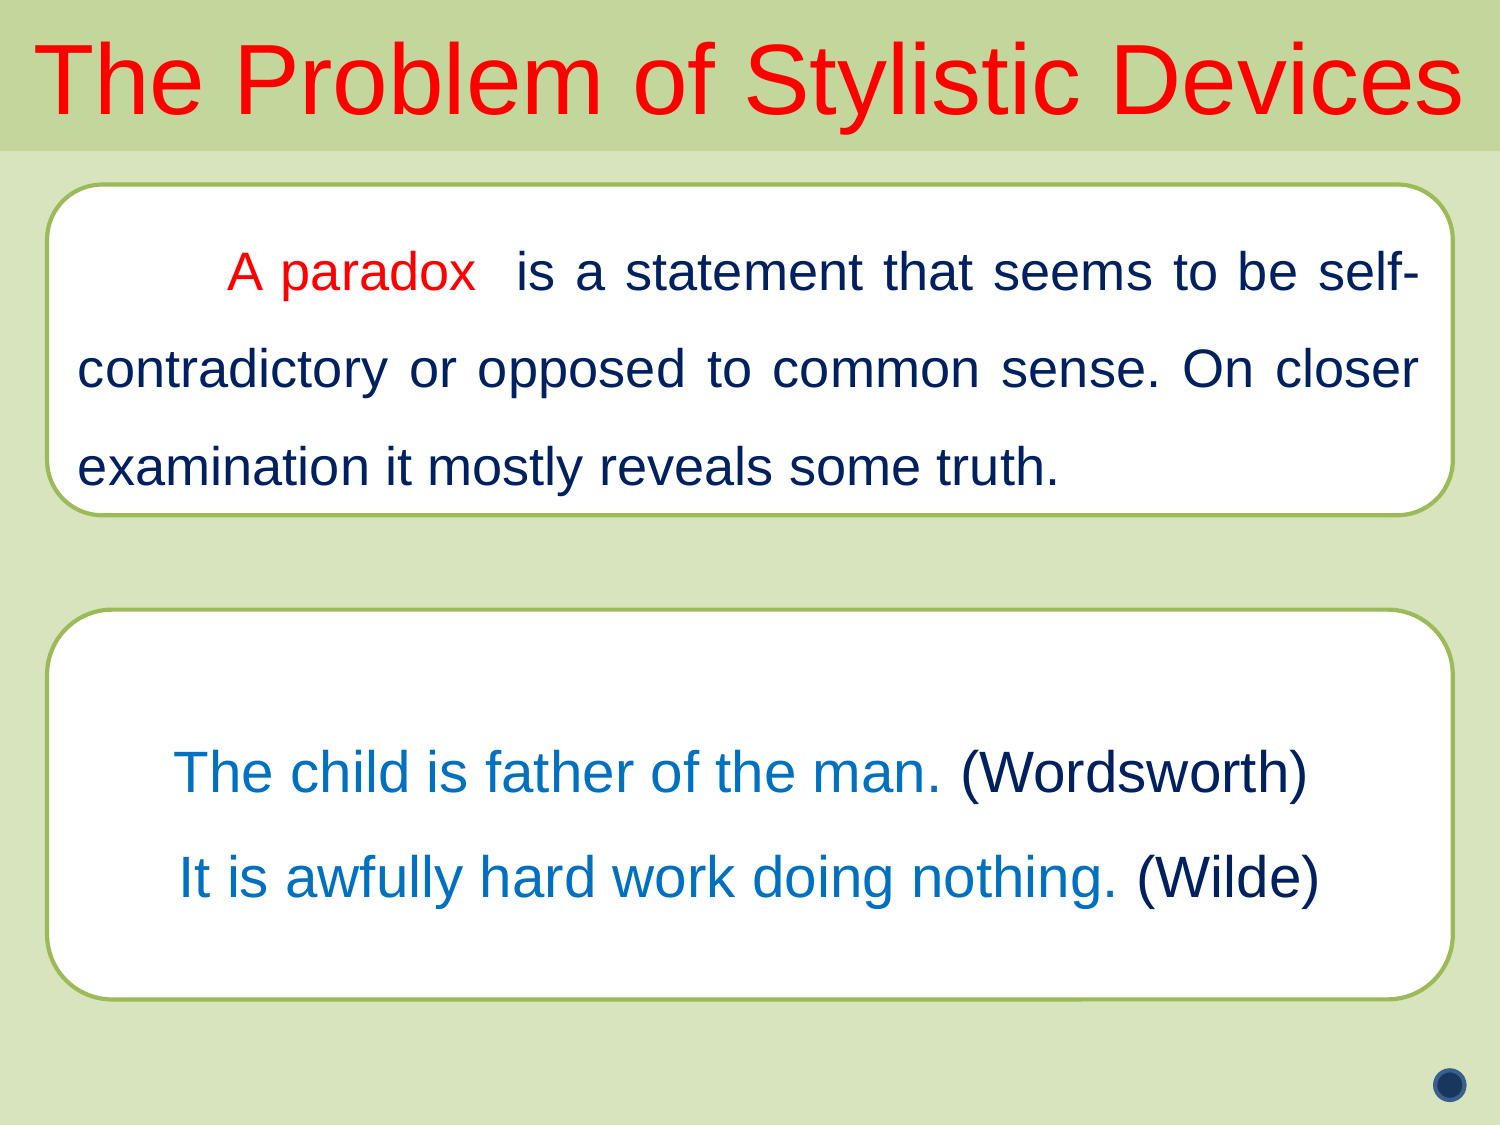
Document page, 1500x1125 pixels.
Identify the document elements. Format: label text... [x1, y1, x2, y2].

text_box [1433, 1068, 1467, 1103]
text_box The child is father of the man. (Wordsworth) It is awfully hard work doing nothing. (Wilde) [44, 607, 1455, 1002]
text_box The Problem of Stylistic Devices [0, 0, 1500, 151]
text_box A paradox is a statement that seems to be self-contradictory or opposed to common sense. On closer examination it mostly reveals some truth. [44, 182, 1455, 518]
